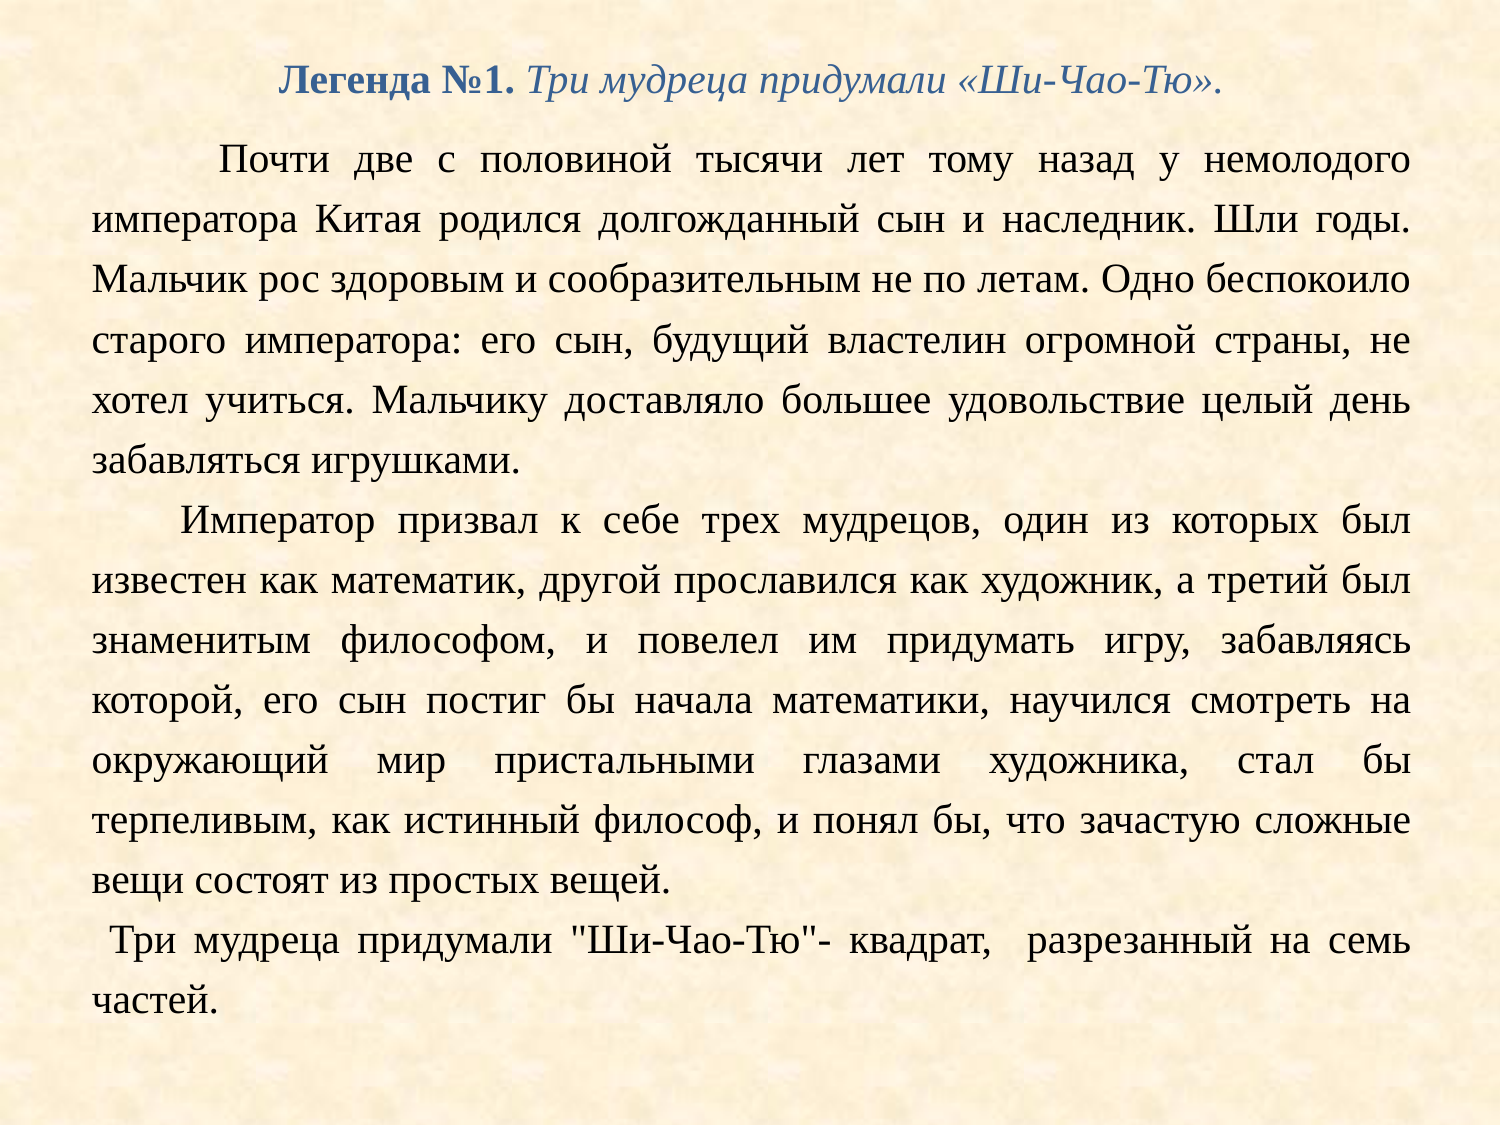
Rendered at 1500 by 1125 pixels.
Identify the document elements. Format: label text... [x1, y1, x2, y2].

title Легенда №1. Три мудреца придумали «Ши-Чао-Тю». [76, 30, 1427, 113]
list Почти две с половиной тысячи лет тому назад у немолодого императора Китая родился долгожданный сын и наследник. Шли годы. Мальчик рос здоровым и сообразительным не по летам. Одно беспокоило старого императора: его сын, будущий властелин огромной страны, не хотел учиться. Мальчику доставляло большее удовольствие целый день забавляться игрушками. Император призвал к себе трех мудрецов, один из которых был известен как математик, другой прославился как художник, а третий был знаменитым философом, и повелел им придумать игру, забавляясь которой, его сын постиг бы начала математики, научился смотреть на окружающий мир пристальными глазами художника, стал бы терпеливым, как истинный философ, и понял бы, что зачастую сложные вещи состоят из простых вещей. Три мудреца придумали "Ши-Чао-Тю"- квадрат, разрезанный на семь частей. [76, 113, 1427, 1071]
picture [0, 0, 1500, 1125]
